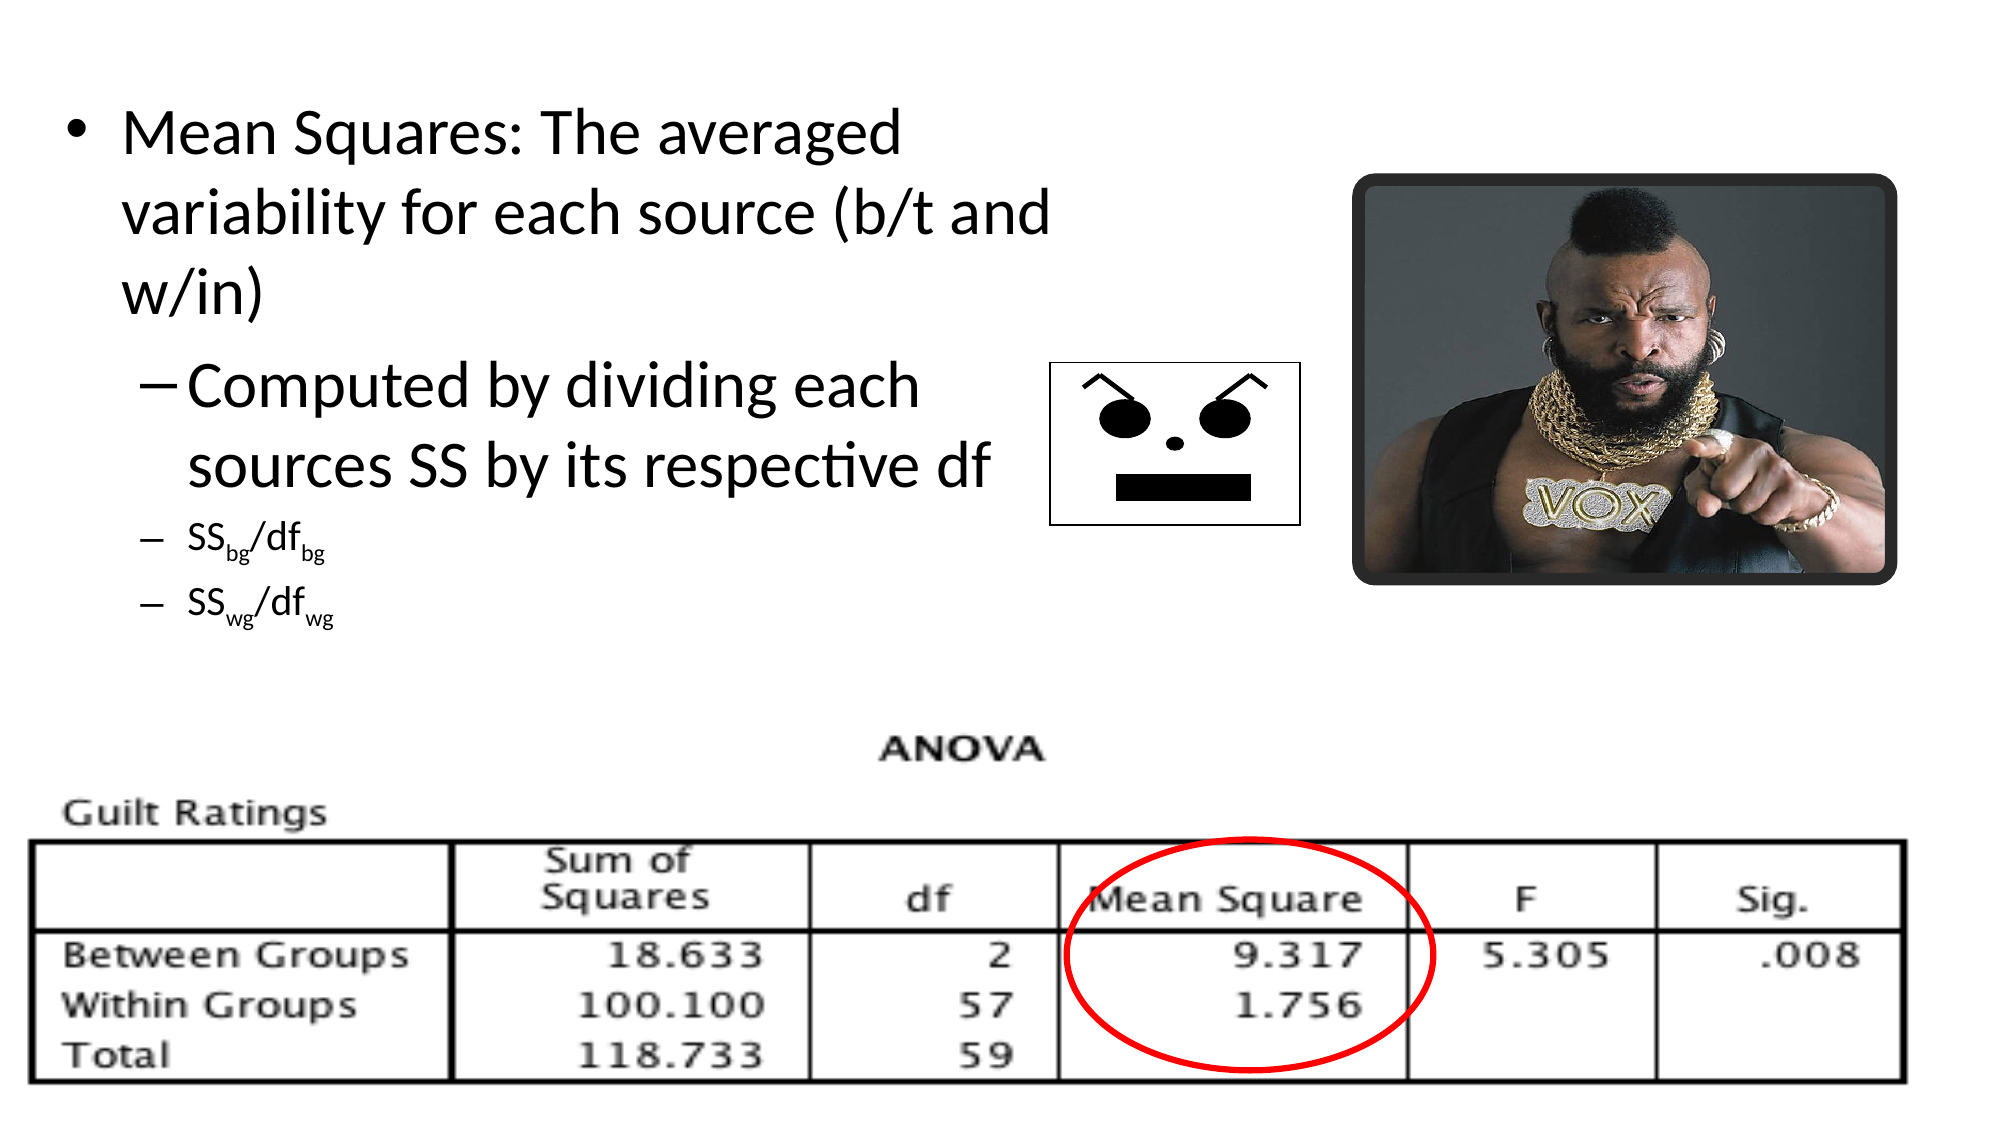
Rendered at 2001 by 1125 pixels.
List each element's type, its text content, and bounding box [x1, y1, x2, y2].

picture [1358, 179, 1892, 580]
text_box [1100, 399, 1151, 438]
text_box [1050, 362, 1300, 525]
text_box [1200, 399, 1251, 438]
picture [26, 695, 1957, 1125]
list Mean Squares: The averaged variability for each source (b/t and w/in) Computed by dividing each sources SS by its respective df SSbg/dfbg SSwg/dfwg [50, 79, 1071, 693]
text_box [1116, 474, 1250, 500]
text_box [1166, 437, 1184, 450]
